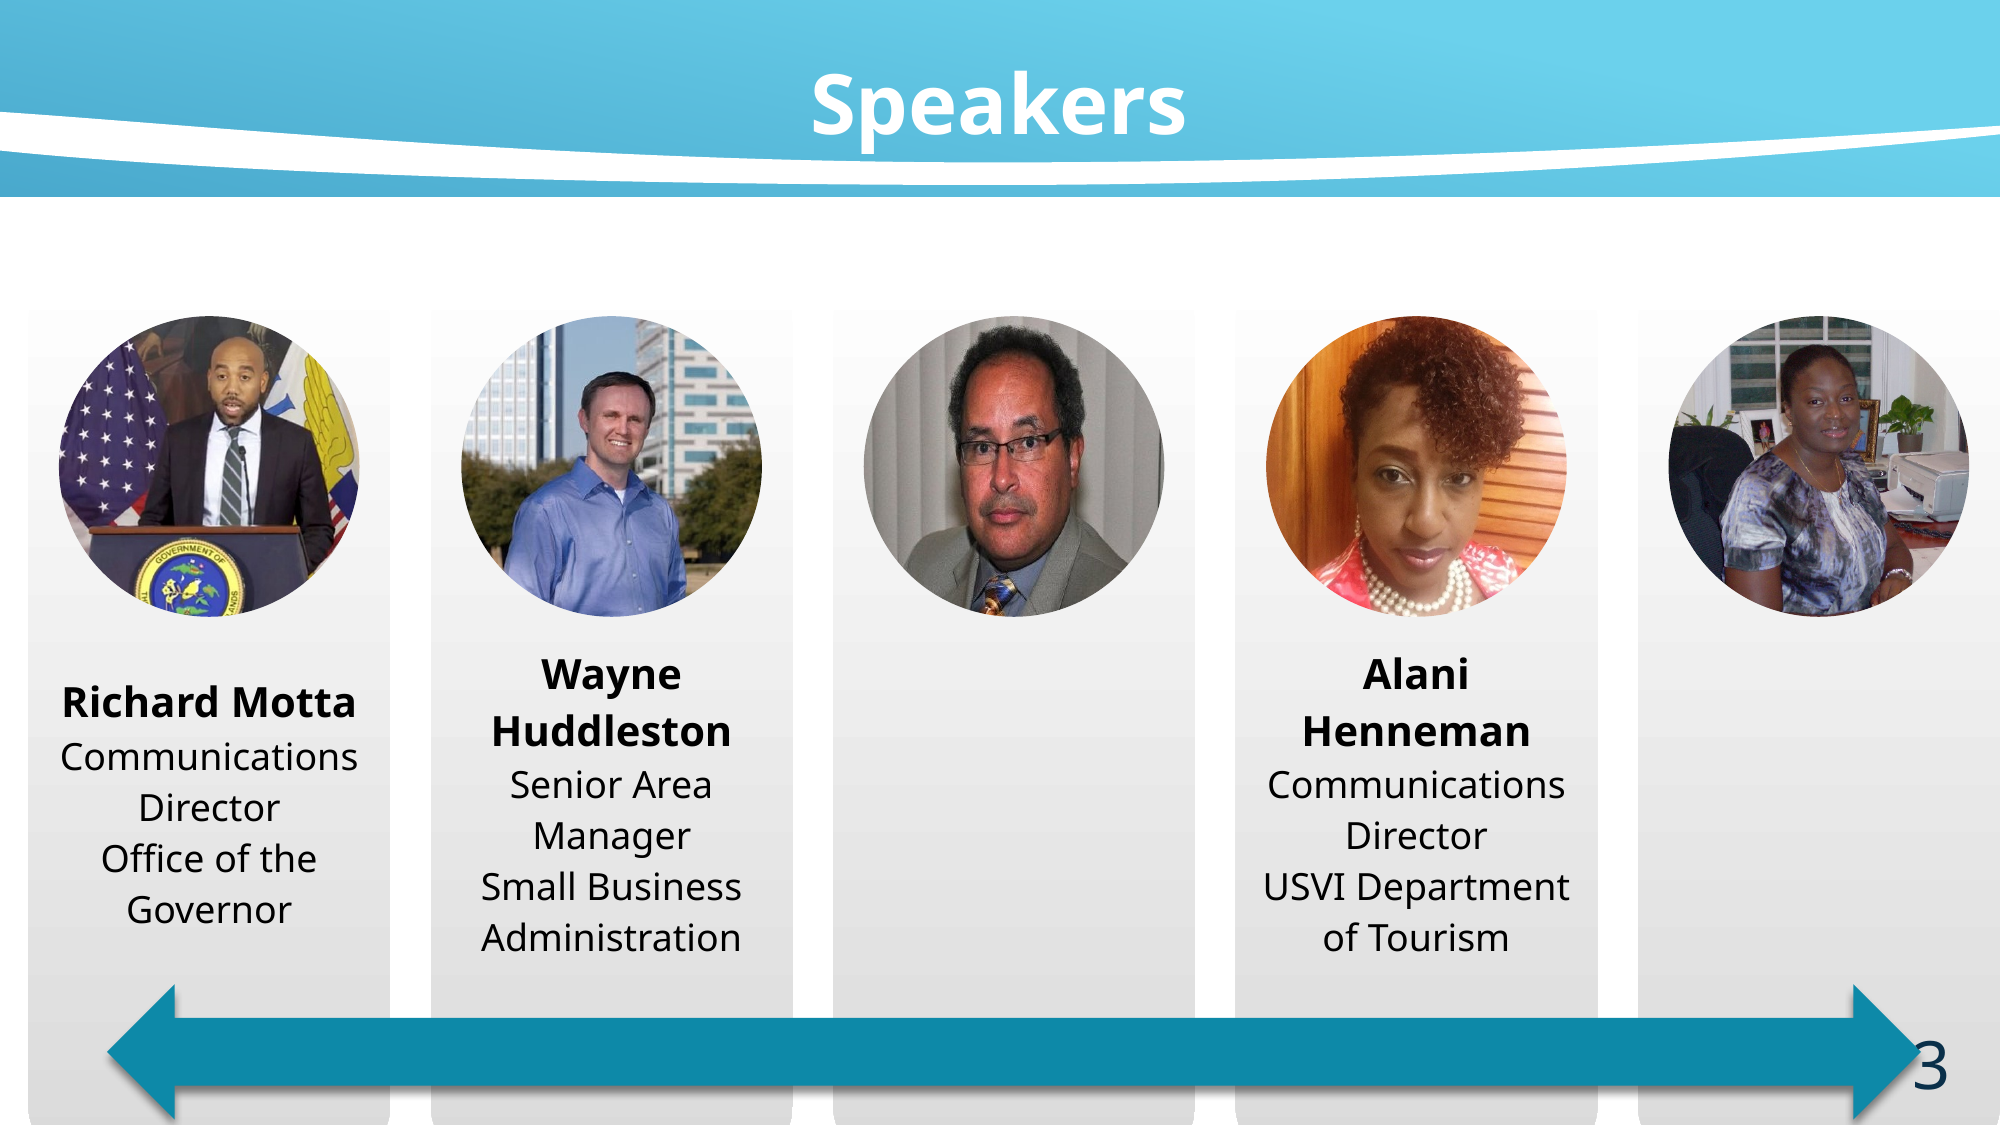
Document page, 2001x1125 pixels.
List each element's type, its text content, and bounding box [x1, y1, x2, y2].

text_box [27, 261, 2000, 1125]
text_box Speakers [539, 43, 1459, 159]
text_box [0, 196, 2000, 1125]
text_box [0, 110, 2000, 187]
